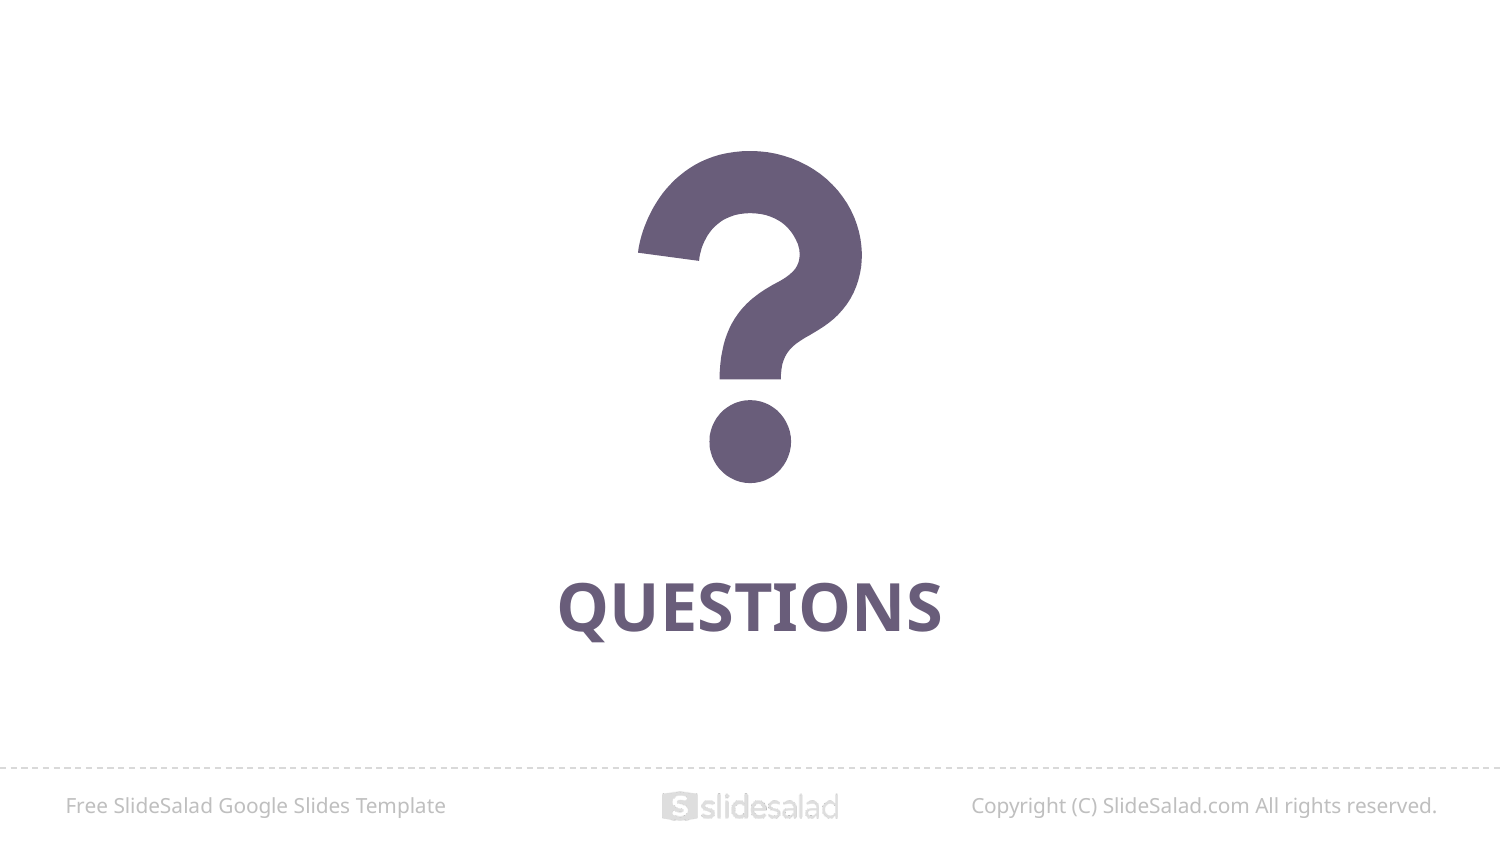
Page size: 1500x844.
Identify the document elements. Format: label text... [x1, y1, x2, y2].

picture [662, 791, 838, 823]
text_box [637, 150, 863, 484]
text_box QUESTIONS [451, 565, 1049, 646]
